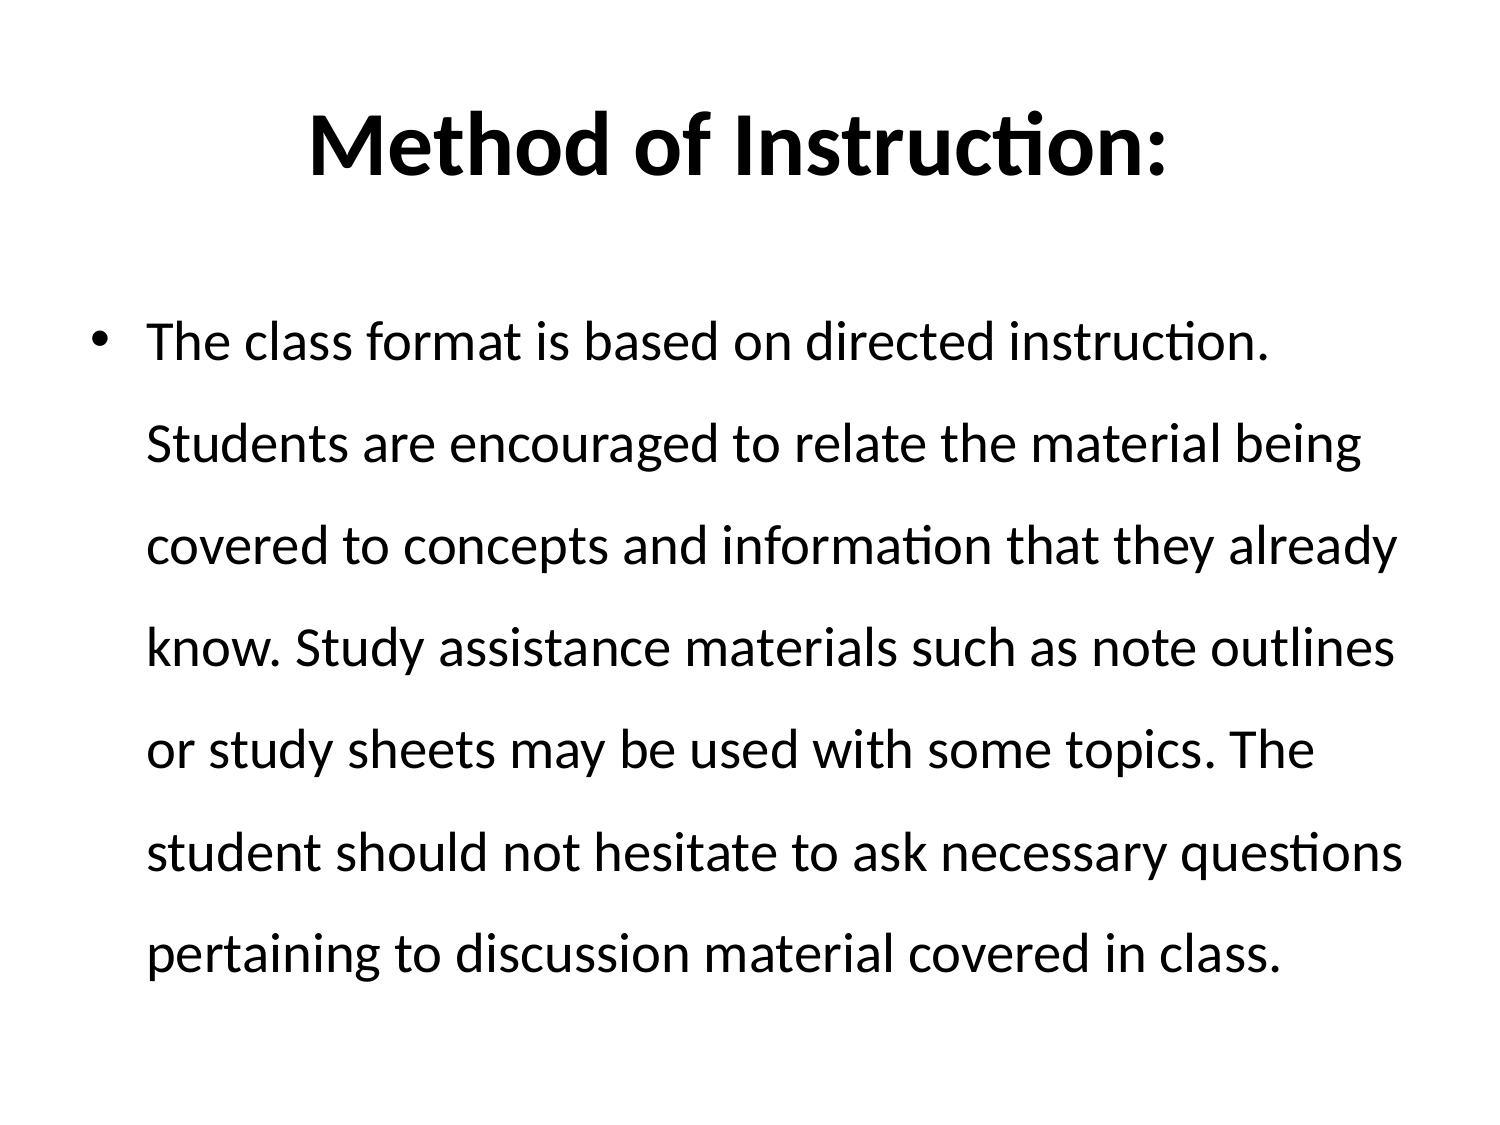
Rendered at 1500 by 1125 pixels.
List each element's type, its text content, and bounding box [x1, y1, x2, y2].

list The class format is based on directed instruction. Students are encouraged to relate the material being covered to concepts and information that they already know. Study assistance materials such as note outlines or study sheets may be used with some topics. The student should not hesitate to ask necessary questions pertaining to discussion material covered in class. [75, 262, 1425, 1005]
title Method of Instruction: [75, 45, 1425, 233]
